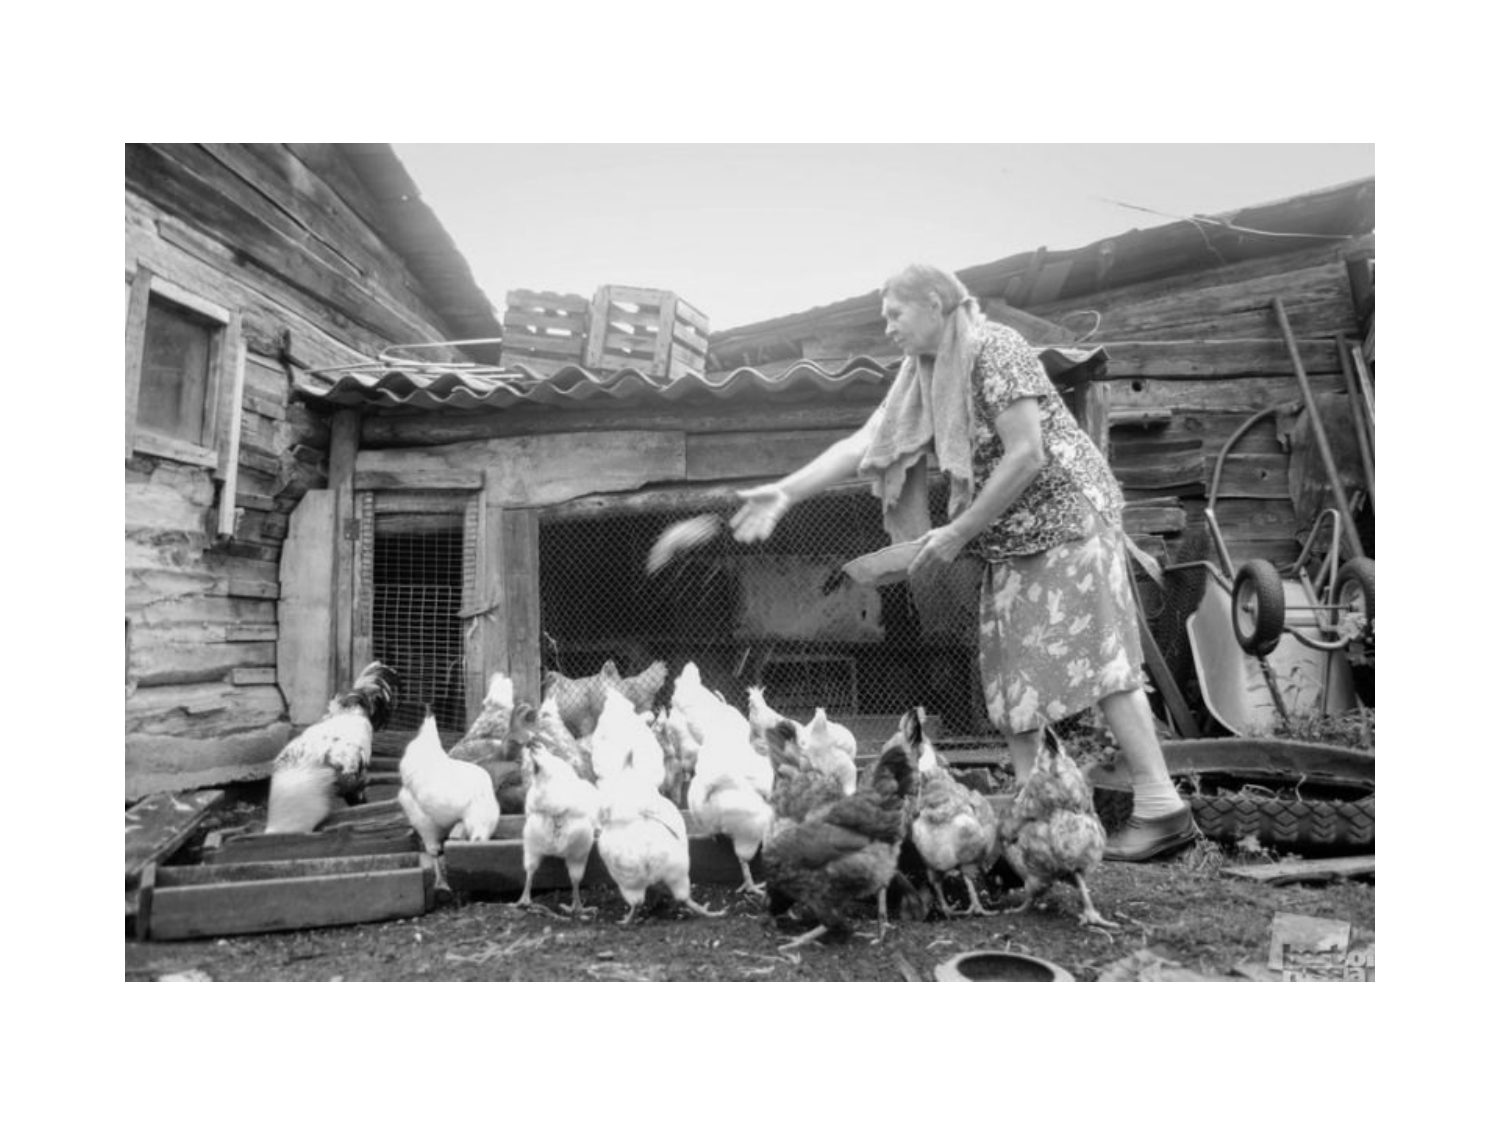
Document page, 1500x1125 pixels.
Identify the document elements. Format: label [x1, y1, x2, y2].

picture [124, 143, 1376, 982]
